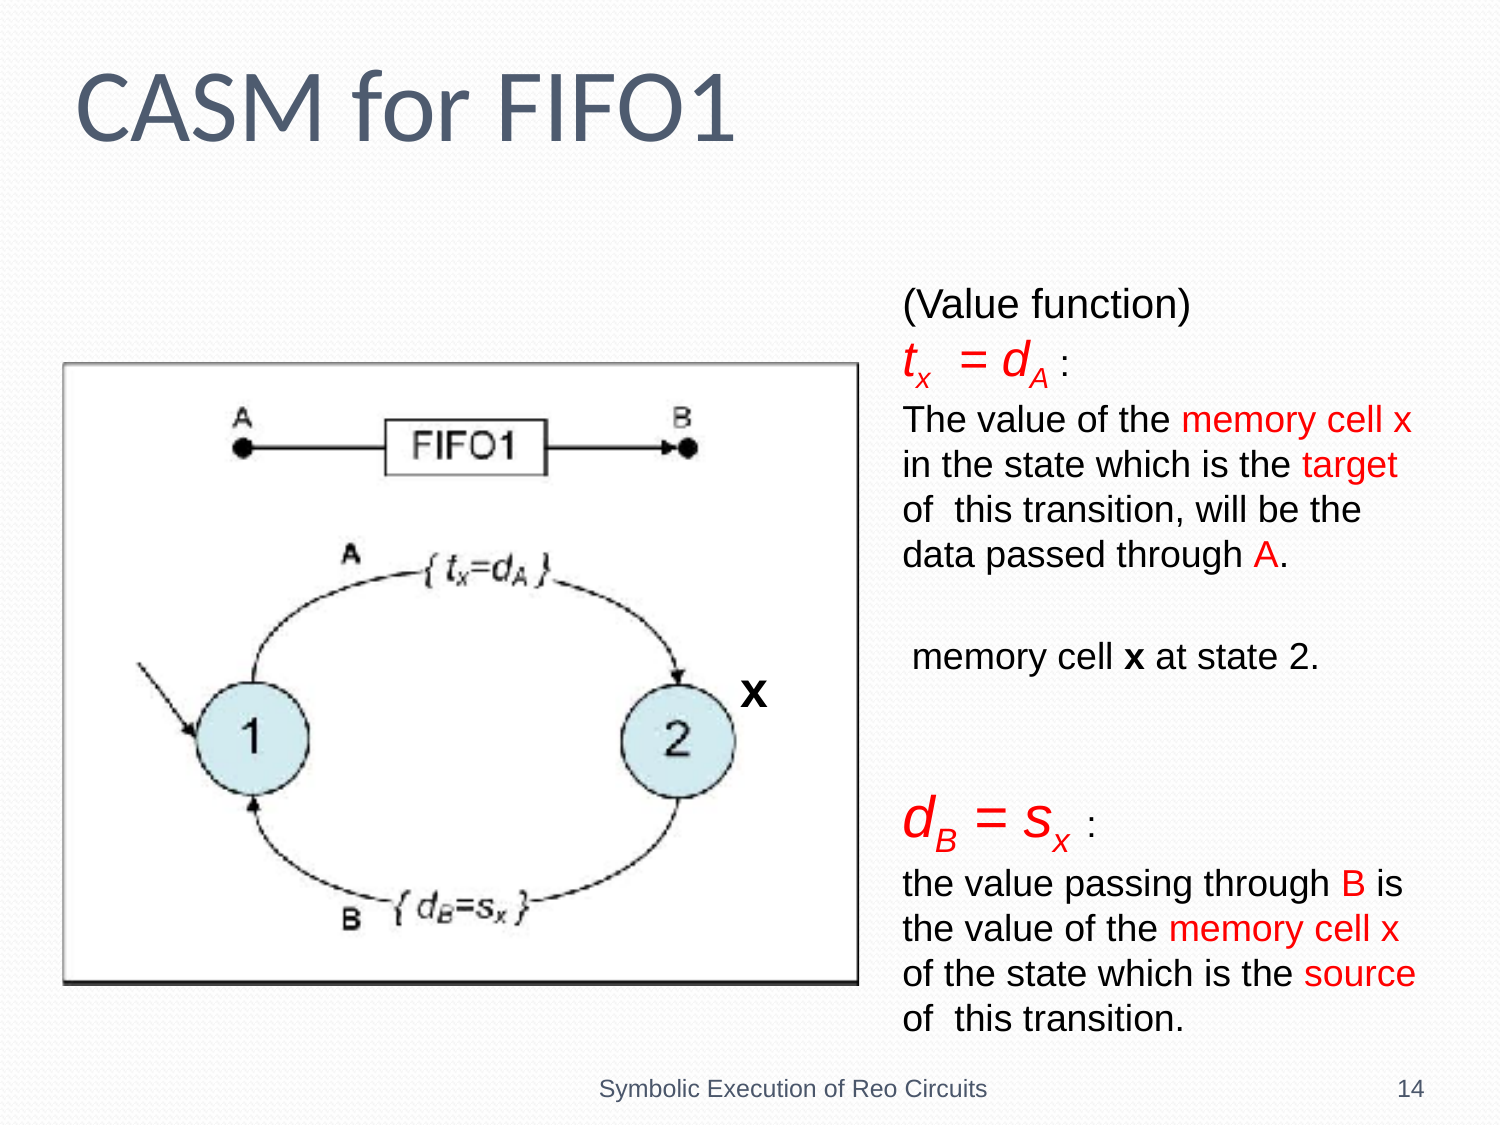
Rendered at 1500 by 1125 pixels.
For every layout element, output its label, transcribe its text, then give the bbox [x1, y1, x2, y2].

footer Symbolic Execution of Reo Circuits [437, 1042, 1150, 1103]
text_box (Value function) tx = dA : The value of the memory cell x in the state which is the target of this transition, will be the data passed through A. [887, 268, 1450, 582]
text_box memory cell x at state 2. [897, 624, 1336, 685]
slide_number 14 [1299, 1047, 1425, 1103]
title CASM for FIFO1 [74, 24, 788, 163]
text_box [62, 362, 860, 986]
text_box dB = sx : the value passing through B is the value of the memory cell x of the state which is the source of this transition. [887, 772, 1450, 1047]
